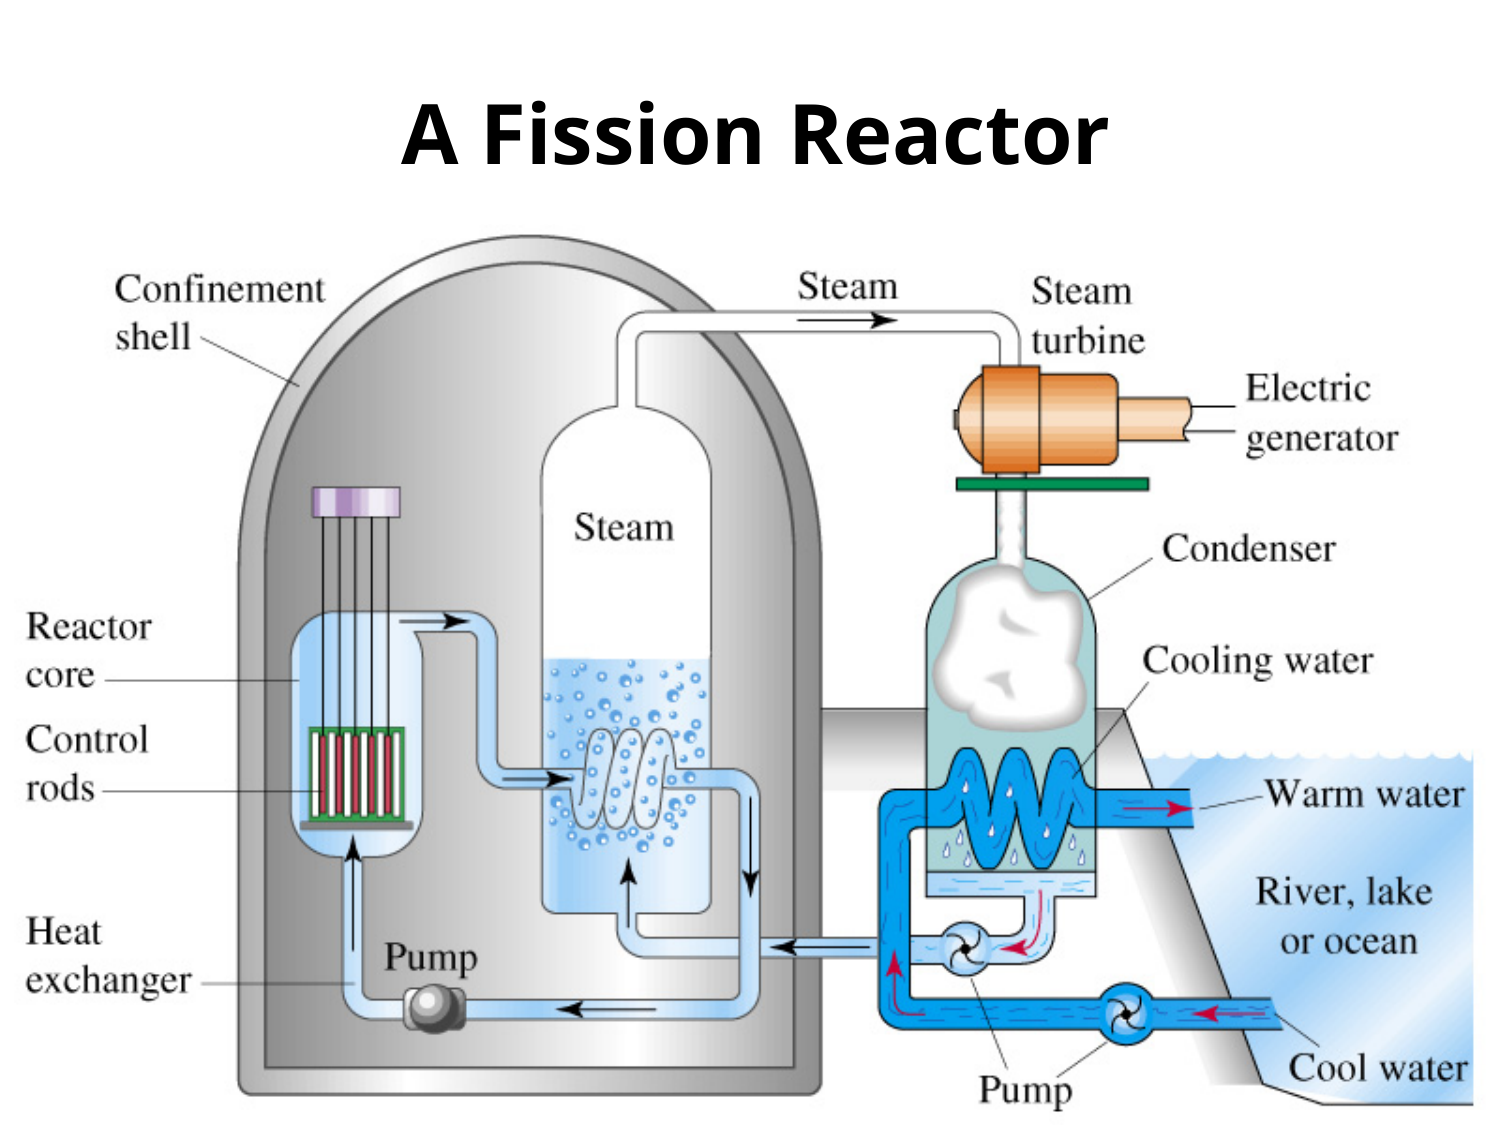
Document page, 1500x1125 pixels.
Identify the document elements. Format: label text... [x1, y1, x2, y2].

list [0, 224, 1500, 1125]
title A Fission Reactor [112, 62, 1401, 201]
